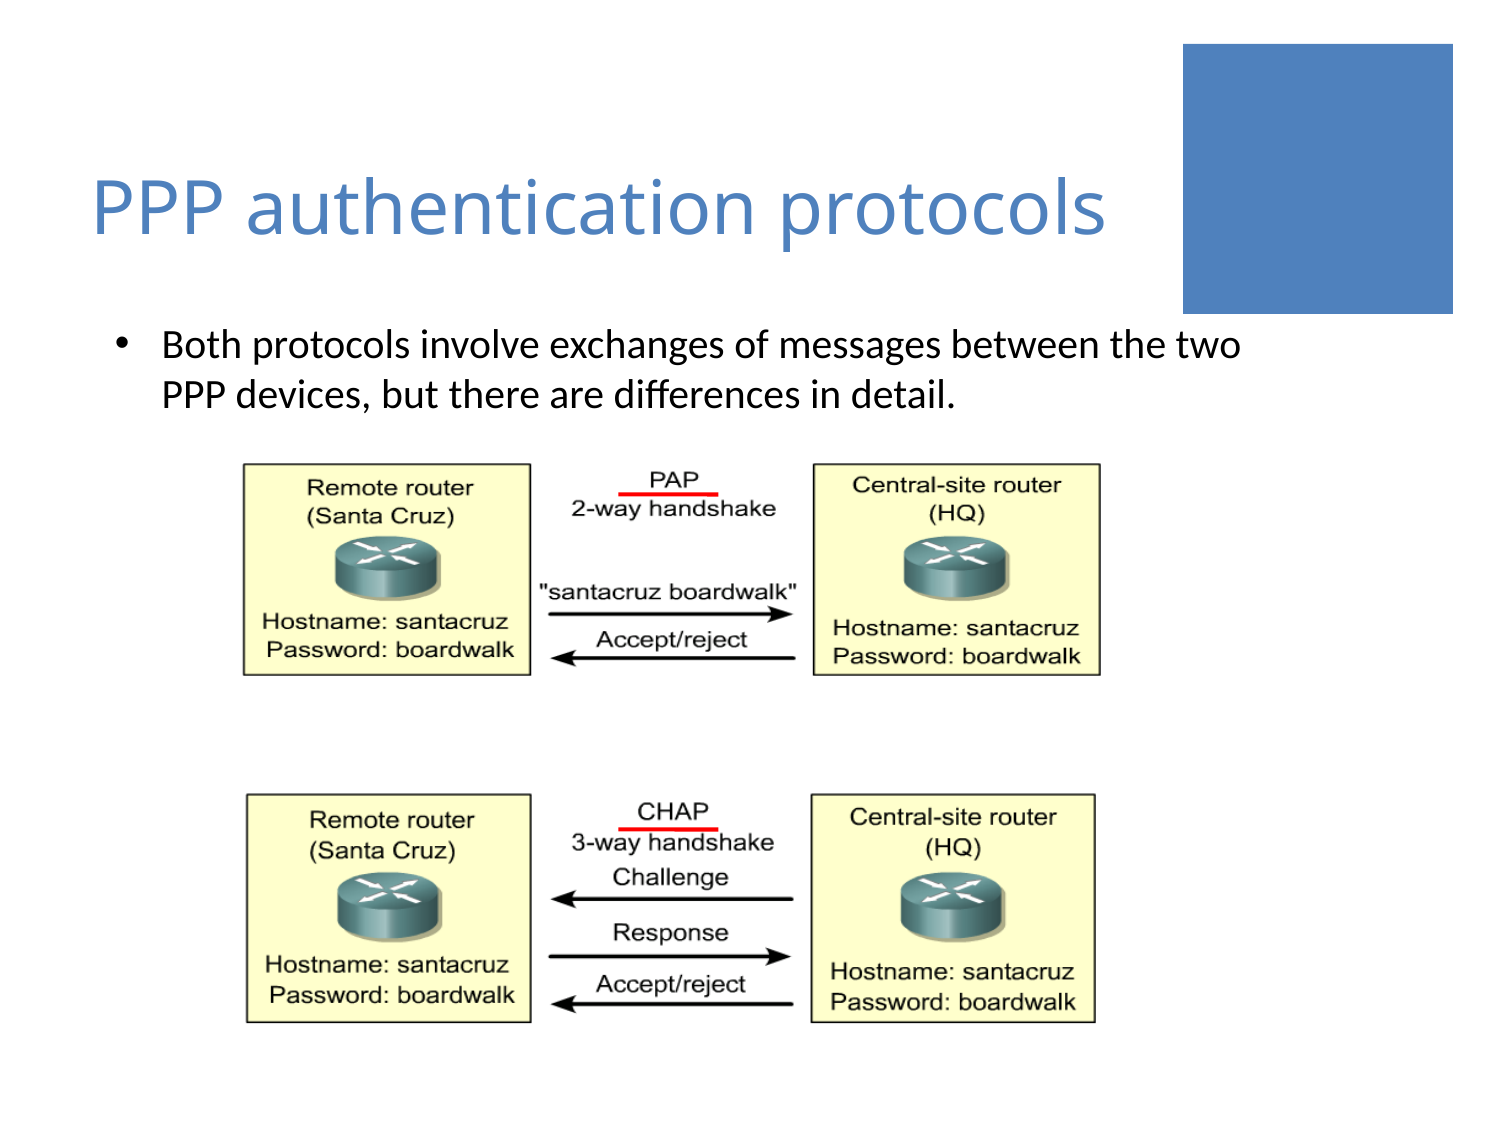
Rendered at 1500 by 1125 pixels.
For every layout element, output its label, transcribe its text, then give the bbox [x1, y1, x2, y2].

title PPP authentication protocols [75, 69, 1143, 257]
picture [238, 789, 1102, 1032]
picture [236, 455, 1113, 684]
text_box Both protocols involve exchanges of messages between the two PPP devices, but there are differences in detail. [99, 309, 1290, 425]
